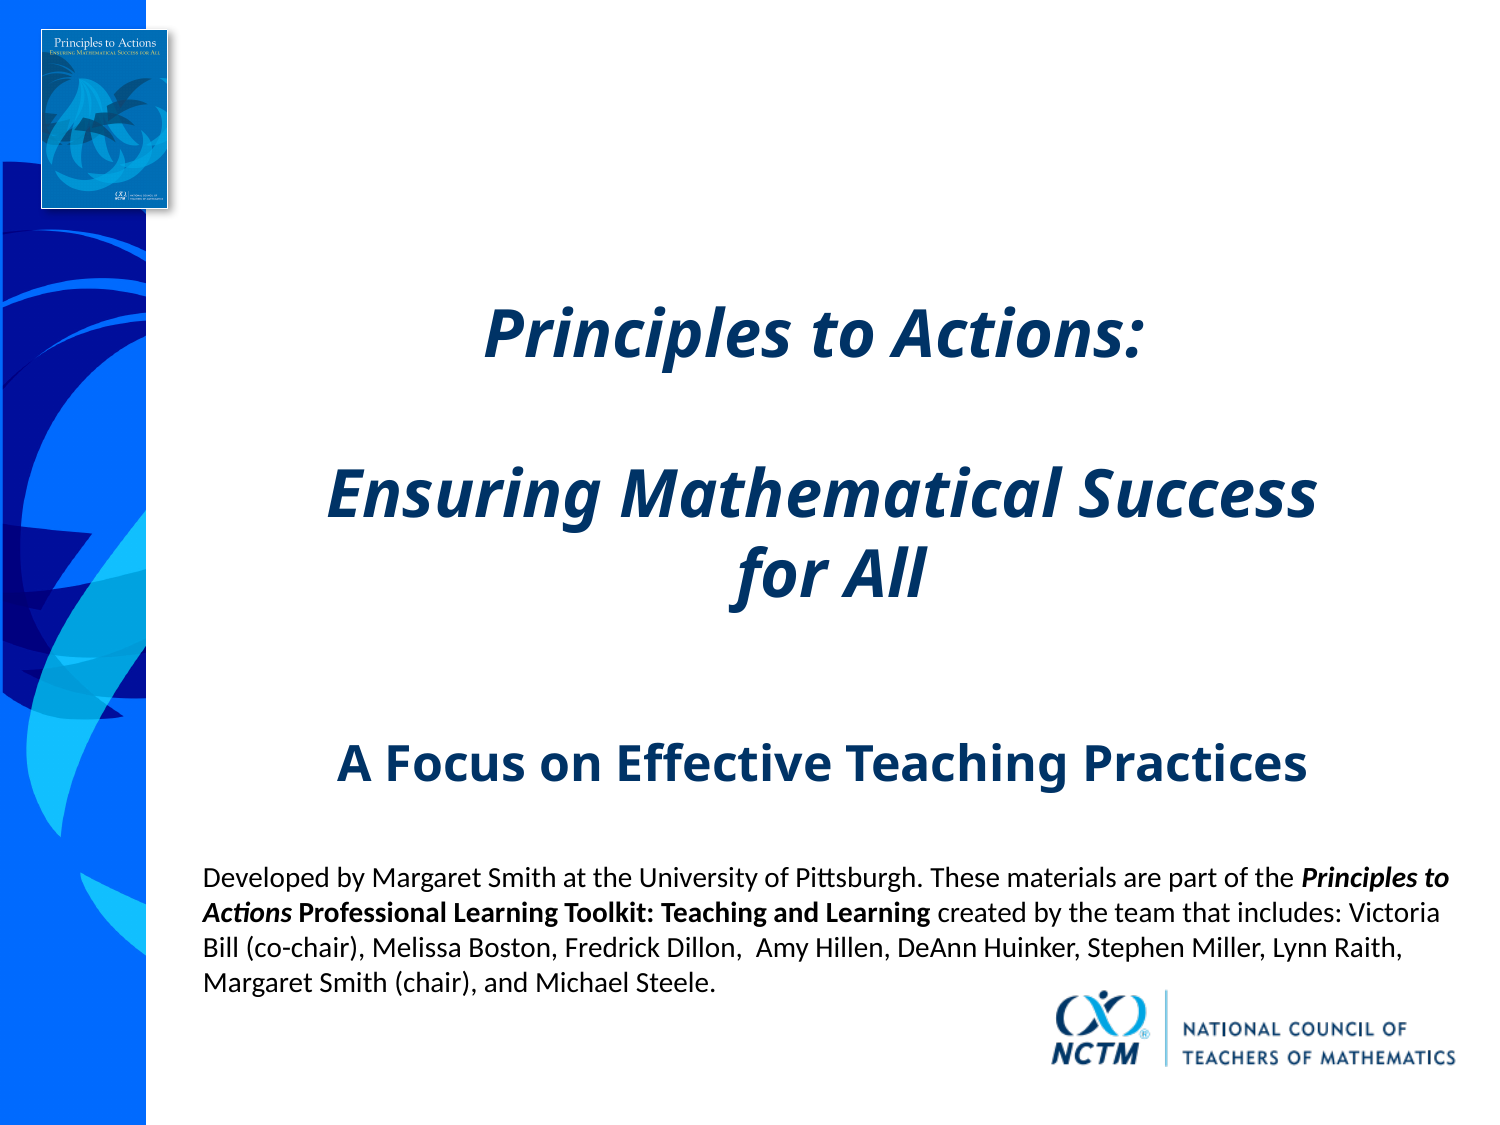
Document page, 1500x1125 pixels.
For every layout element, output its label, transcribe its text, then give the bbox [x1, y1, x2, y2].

text_box Principles to Actions: Ensuring Mathematical Success for All A Focus on Effective Teaching Practices [151, 283, 1500, 971]
text_box Developed by Margaret Smith at the University of Pittsburgh. These materials are part of the Principles to Actions Professional Learning Toolkit: Teaching and Learning created by the team that includes: Victoria Bill (co-chair), Melissa Boston, Fredrick Dillon, Amy Hillen, DeAnn Huinker, Stephen Miller, Lynn Raith, Margaret Smith (chair), and Michael Steele. [188, 850, 1474, 1006]
picture [0, 0, 168, 1125]
picture [1034, 969, 1474, 1085]
